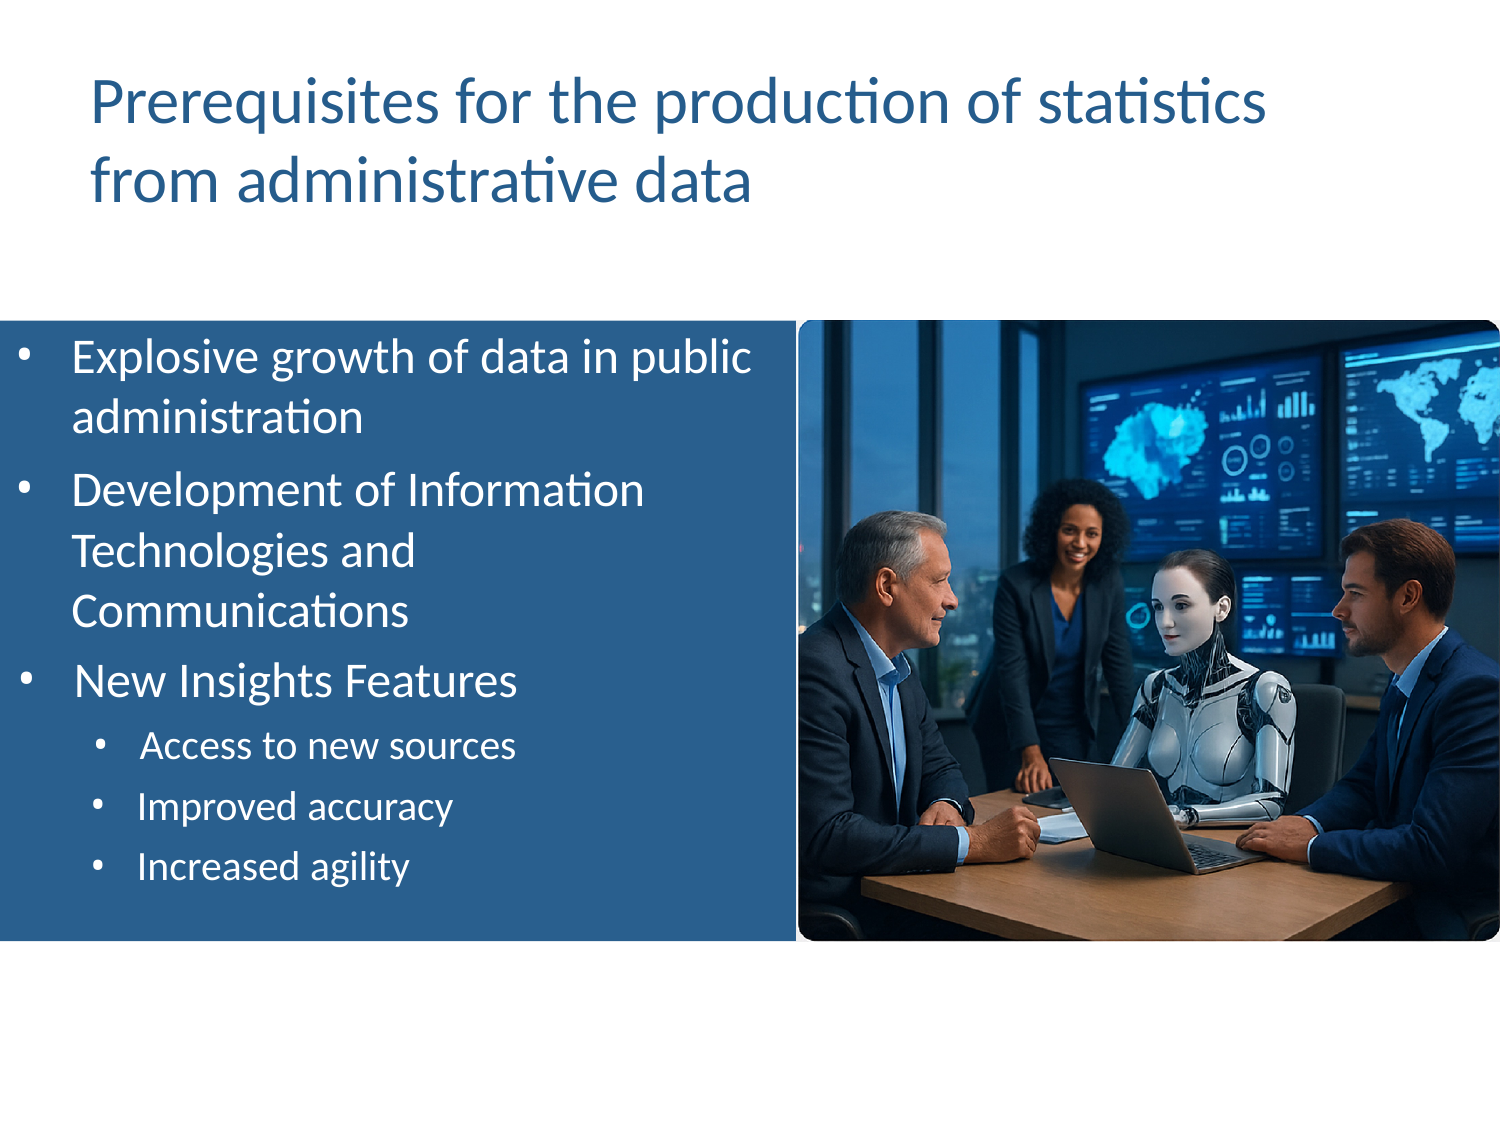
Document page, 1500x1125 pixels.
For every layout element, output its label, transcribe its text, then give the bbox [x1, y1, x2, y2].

title Prerequisites for the production of statistics from administrative data [87, 52, 1374, 246]
picture [796, 320, 1500, 942]
list Explosive growth of data in public administration Development of Information Technologies and Communications New Insights Features Access to new sources Improved accuracy Increased agility [12, 321, 776, 962]
text_box [0, 320, 795, 942]
